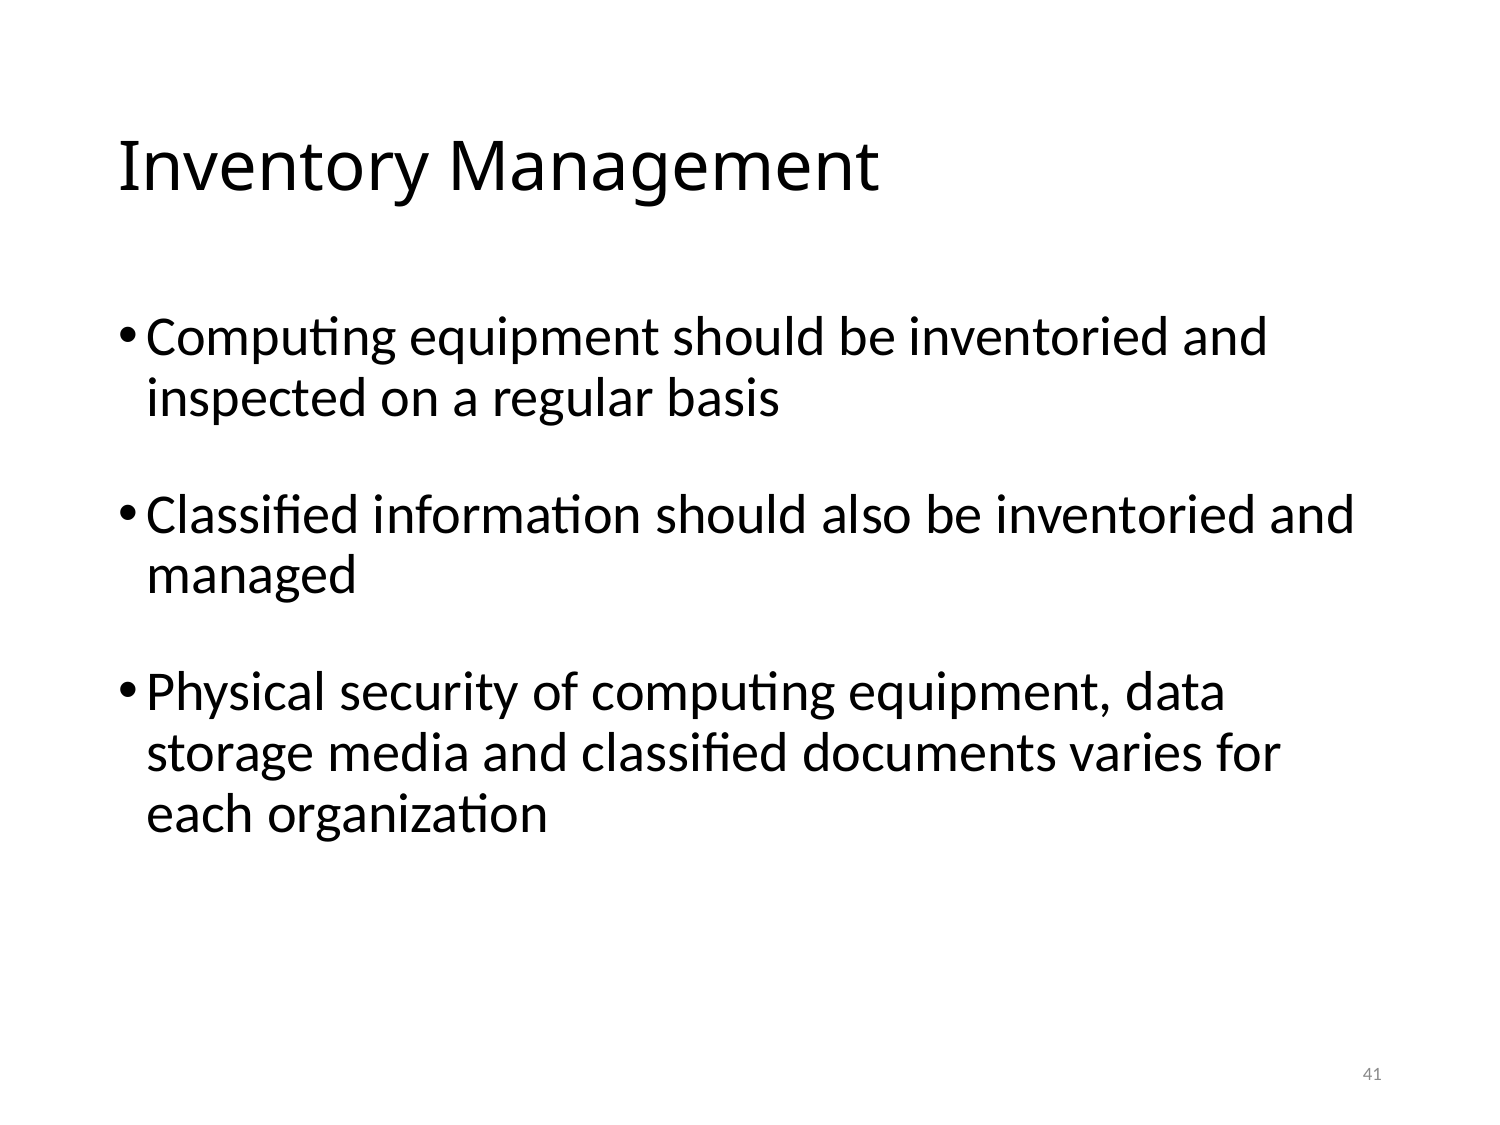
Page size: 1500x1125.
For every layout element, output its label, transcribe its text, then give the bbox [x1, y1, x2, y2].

list Computing equipment should be inventoried and inspected on a regular basis Classified information should also be inventoried and managed Physical security of computing equipment, data storage media and classified documents varies for each organization [103, 299, 1397, 1014]
title Inventory Management [103, 59, 1397, 278]
slide_number 41 [1059, 1042, 1397, 1103]
